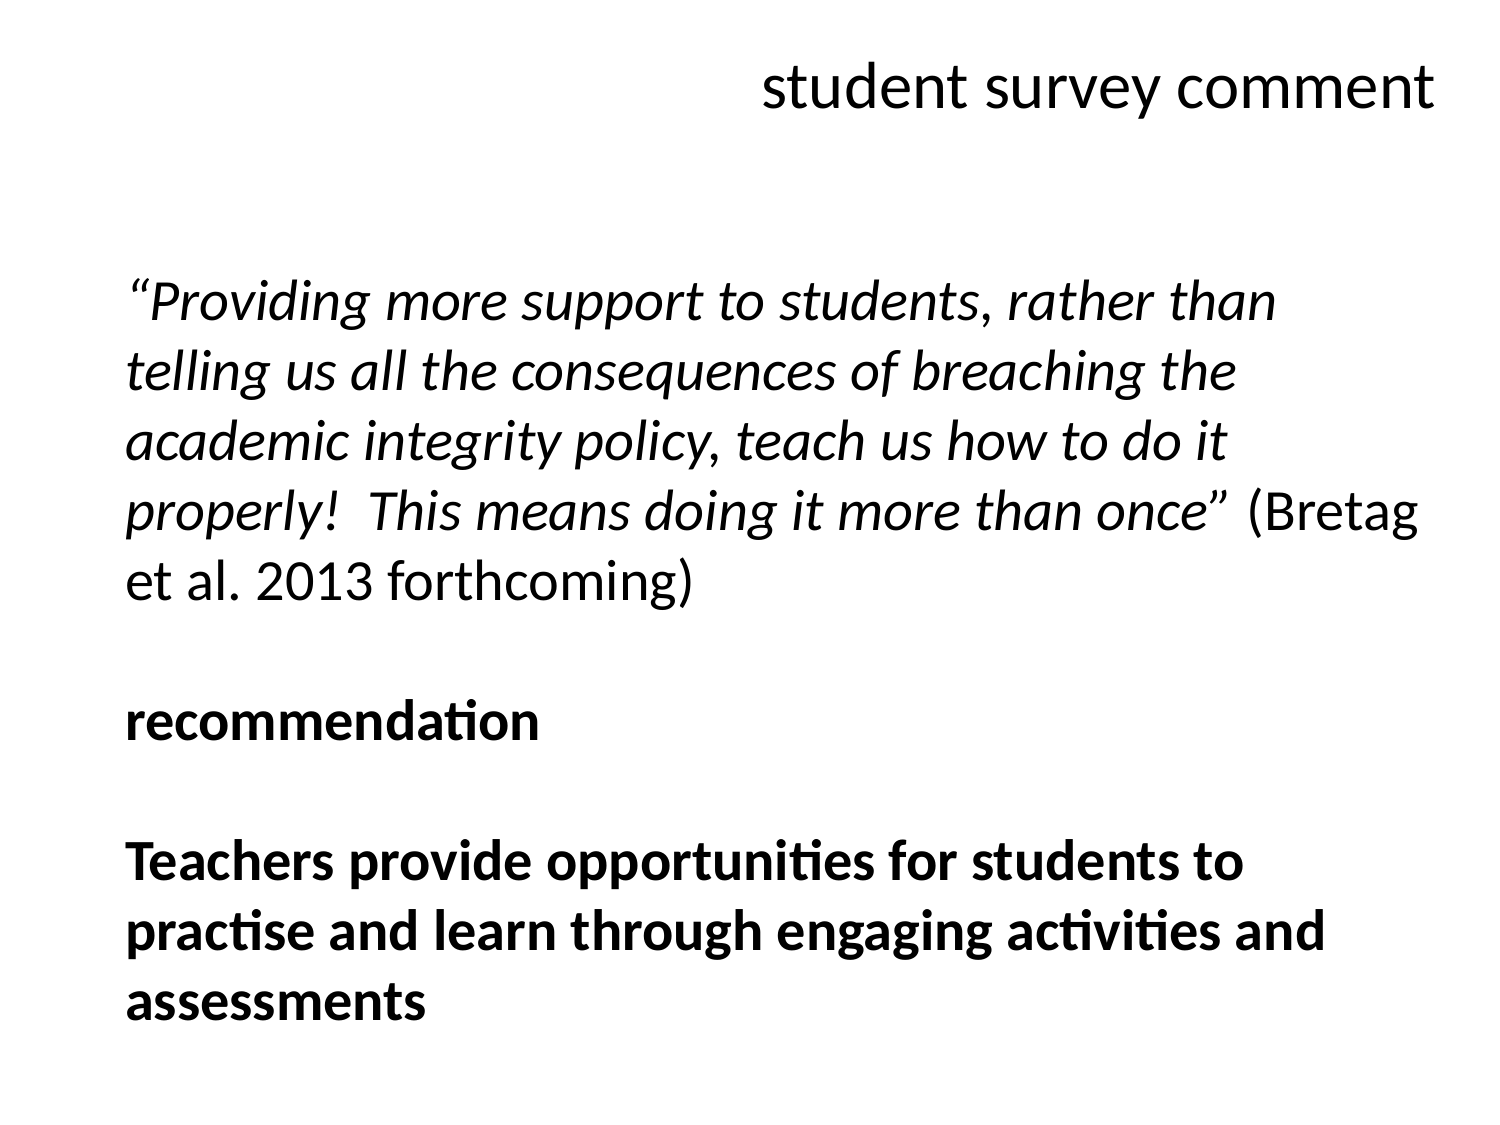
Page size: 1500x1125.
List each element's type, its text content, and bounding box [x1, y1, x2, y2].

text_box student survey comment “Providing more support to students, rather than telling us all the consequences of breaching the academic integrity policy, teach us how to do it properly! This means doing it more than once” (Bretag et al. 2013 forthcoming) recommendation Teachers provide opportunities for students to practise and learn through engaging activities and assessments [110, 34, 1451, 1125]
